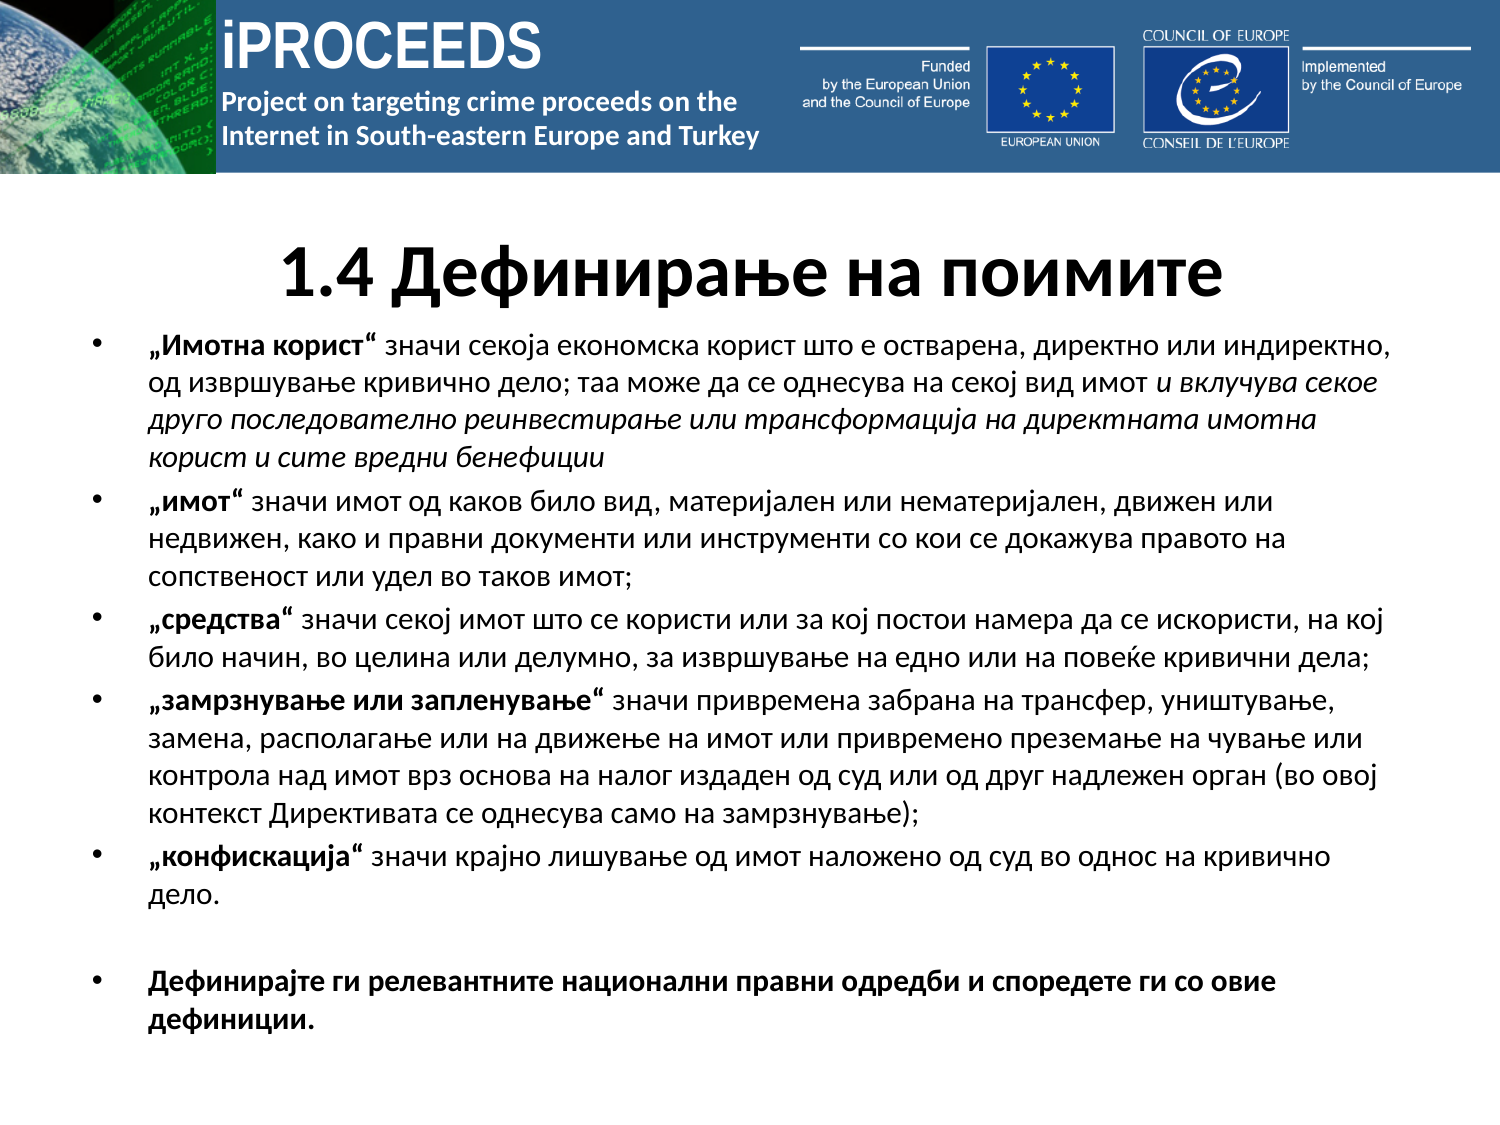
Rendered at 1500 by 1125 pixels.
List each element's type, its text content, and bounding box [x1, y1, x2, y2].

picture [0, 0, 216, 174]
title 1.4 Дефинирање на поимите [76, 210, 1427, 282]
list „Имотна корист“ значи секоја економска корист што е остварена, директно или индиректно, од извршување кривично дело; таа може да се однесува на секој вид имот и вклучува секое друго последователно реинвестирање или трансформација на директната имотна корист и сите вредни бенефиции „имот“ значи имот од каков било вид, материјален или нематеријален, движен или недвижен, како и правни документи или инструменти со кои се докажува правото на сопственост или удел во таков имот; „средства“ значи секој имот што се користи или за кој постои намера да се искористи, на кој било начин, во целина или делумно, за извршување на едно или на повеќе кривични дела; „замрзнување или запленување“ значи привремена забрана на трансфер, уништување, замена, располагање или на движење на имот или привремено преземање на чување или контрола над имот врз основа на налог издаден од суд или од друг надлежен орган (во овој контекст Директивата се однесува само на замрзнување); „конфискација“ значи крајно лишување од имот наложено од суд во однос на кривично дело. Дефинирајте ги релевантните национални правни одредби и споредете ги со овие дефиниции. [76, 316, 1427, 1017]
picture [800, 30, 1471, 148]
